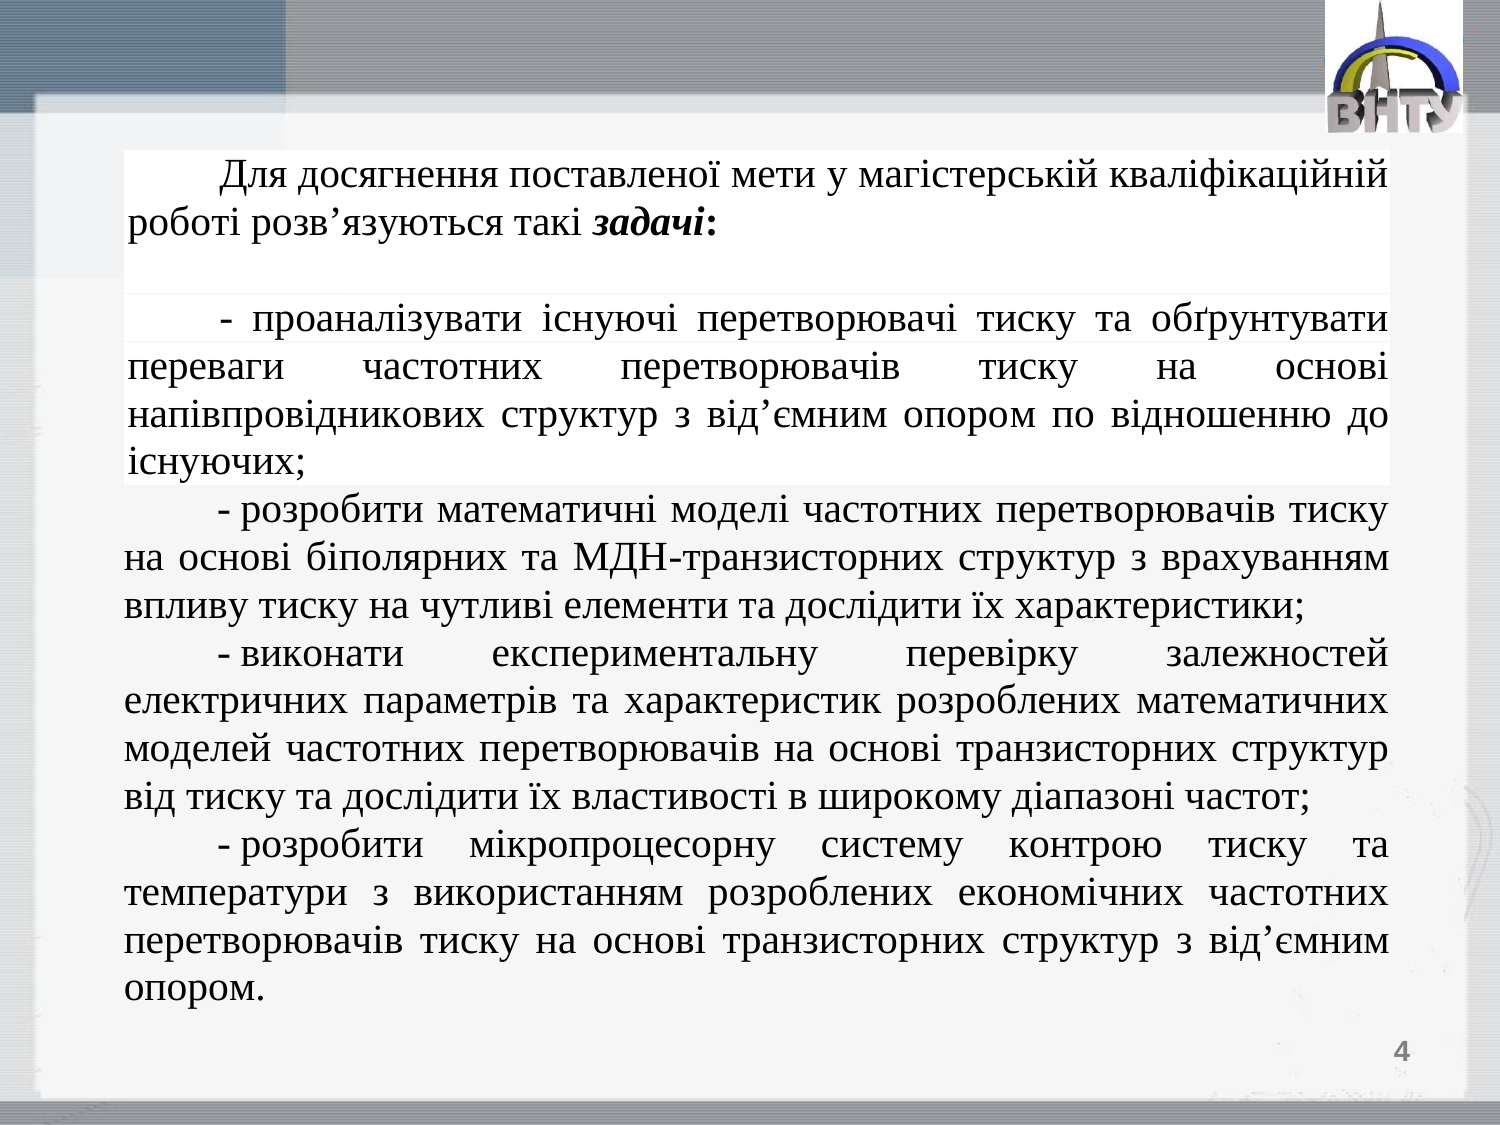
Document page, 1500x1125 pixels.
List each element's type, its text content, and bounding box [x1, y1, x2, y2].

picture [0, 0, 1500, 1125]
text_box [123, 149, 1394, 1077]
slide_number 4 [1074, 1024, 1426, 1103]
